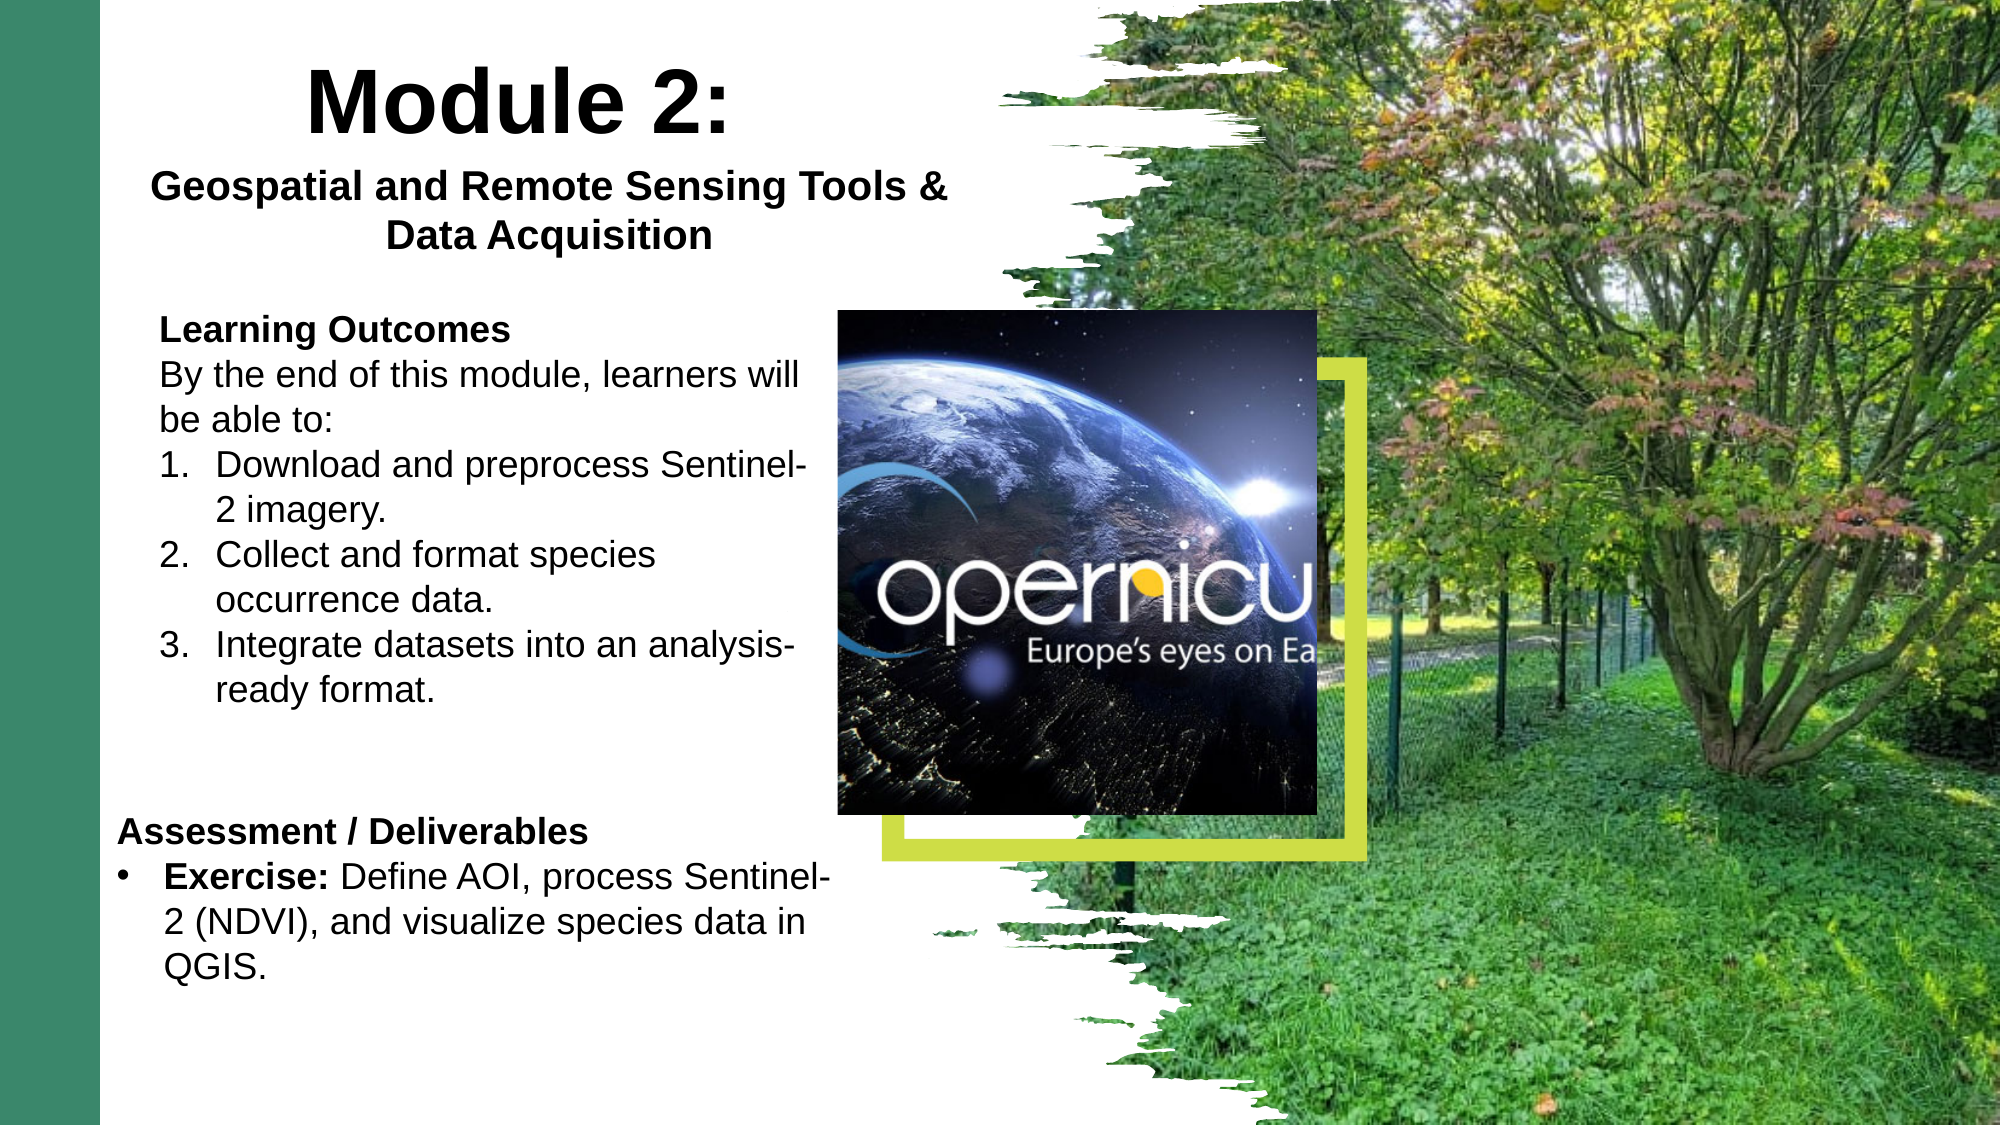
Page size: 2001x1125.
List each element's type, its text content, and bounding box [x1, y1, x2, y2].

text_box Learning Outcomes By the end of this module, learners will be able to: Download and preprocess Sentinel-2 imagery. Collect and format species occurrence data. Integrate datasets into an analysis-ready format. [144, 297, 787, 718]
text_box [0, 0, 101, 1125]
picture [787, 0, 2000, 1125]
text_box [99, 34, 1000, 267]
text_box Assessment / Deliverables Exercise: Define AOI, process Sentinel-2 (NDVI), and visualize species data in QGIS. [101, 799, 787, 995]
